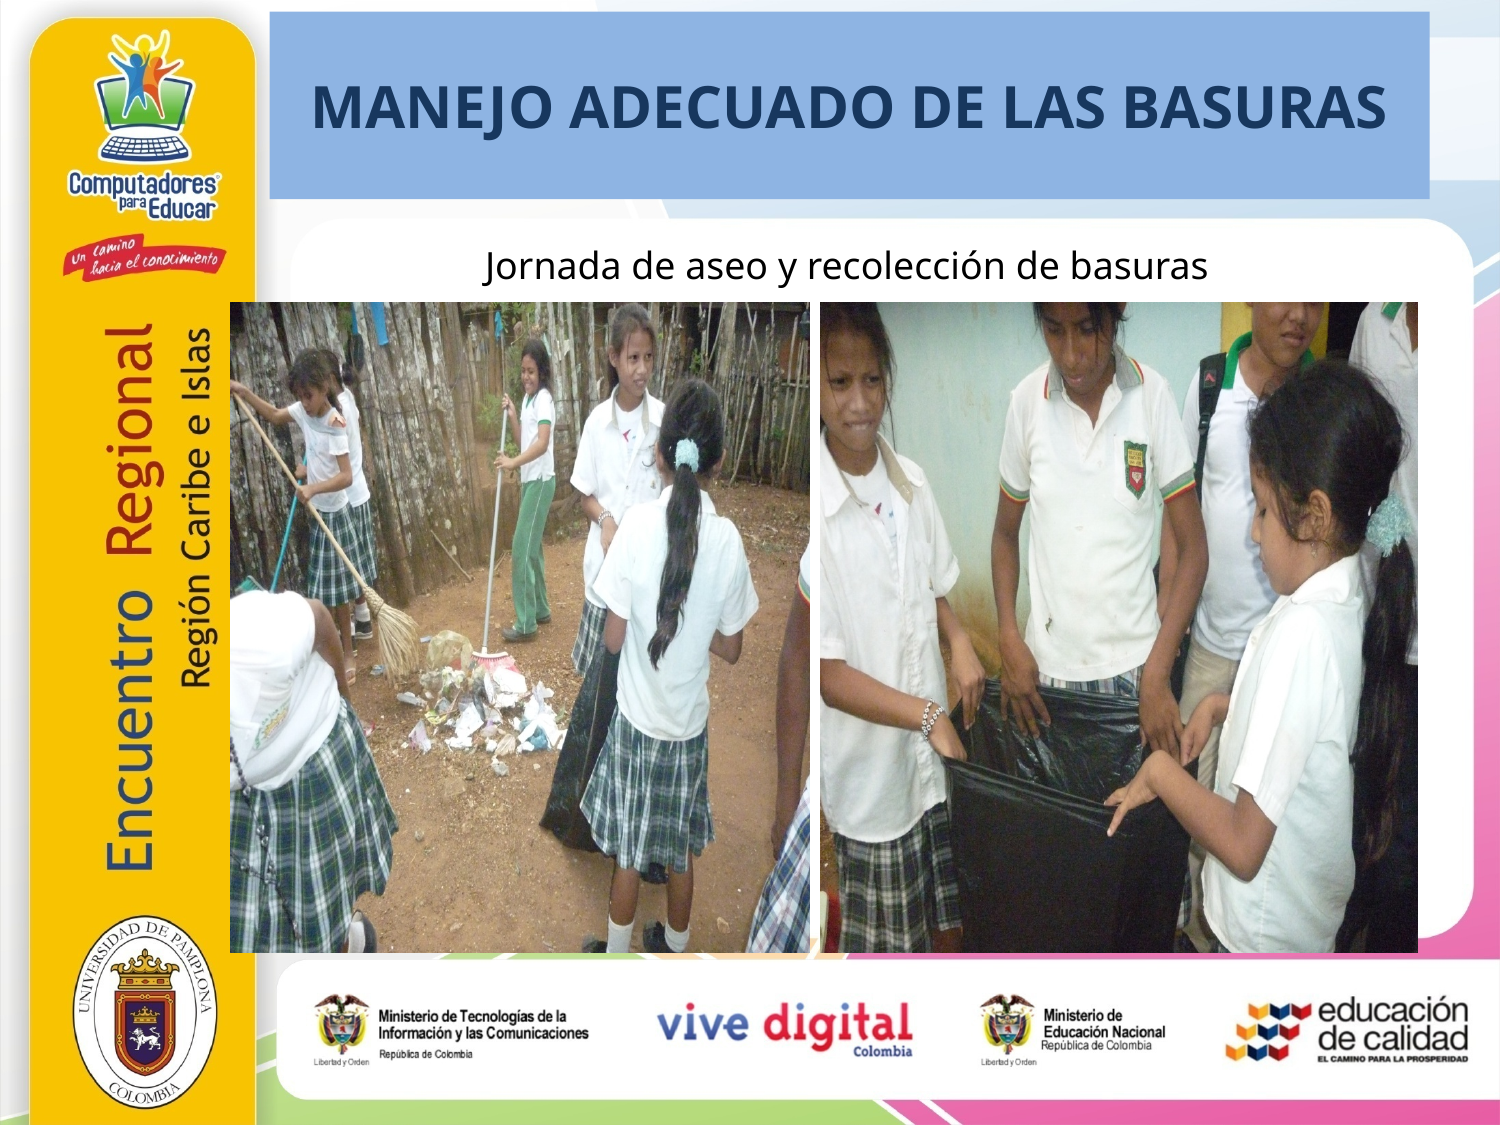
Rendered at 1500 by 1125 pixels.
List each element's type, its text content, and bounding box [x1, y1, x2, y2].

title MANEJO ADECUADO DE LAS BASURAS [269, 11, 1430, 200]
picture [0, 0, 1500, 1125]
list Jornada de aseo y recolección de basuras [269, 234, 1426, 915]
